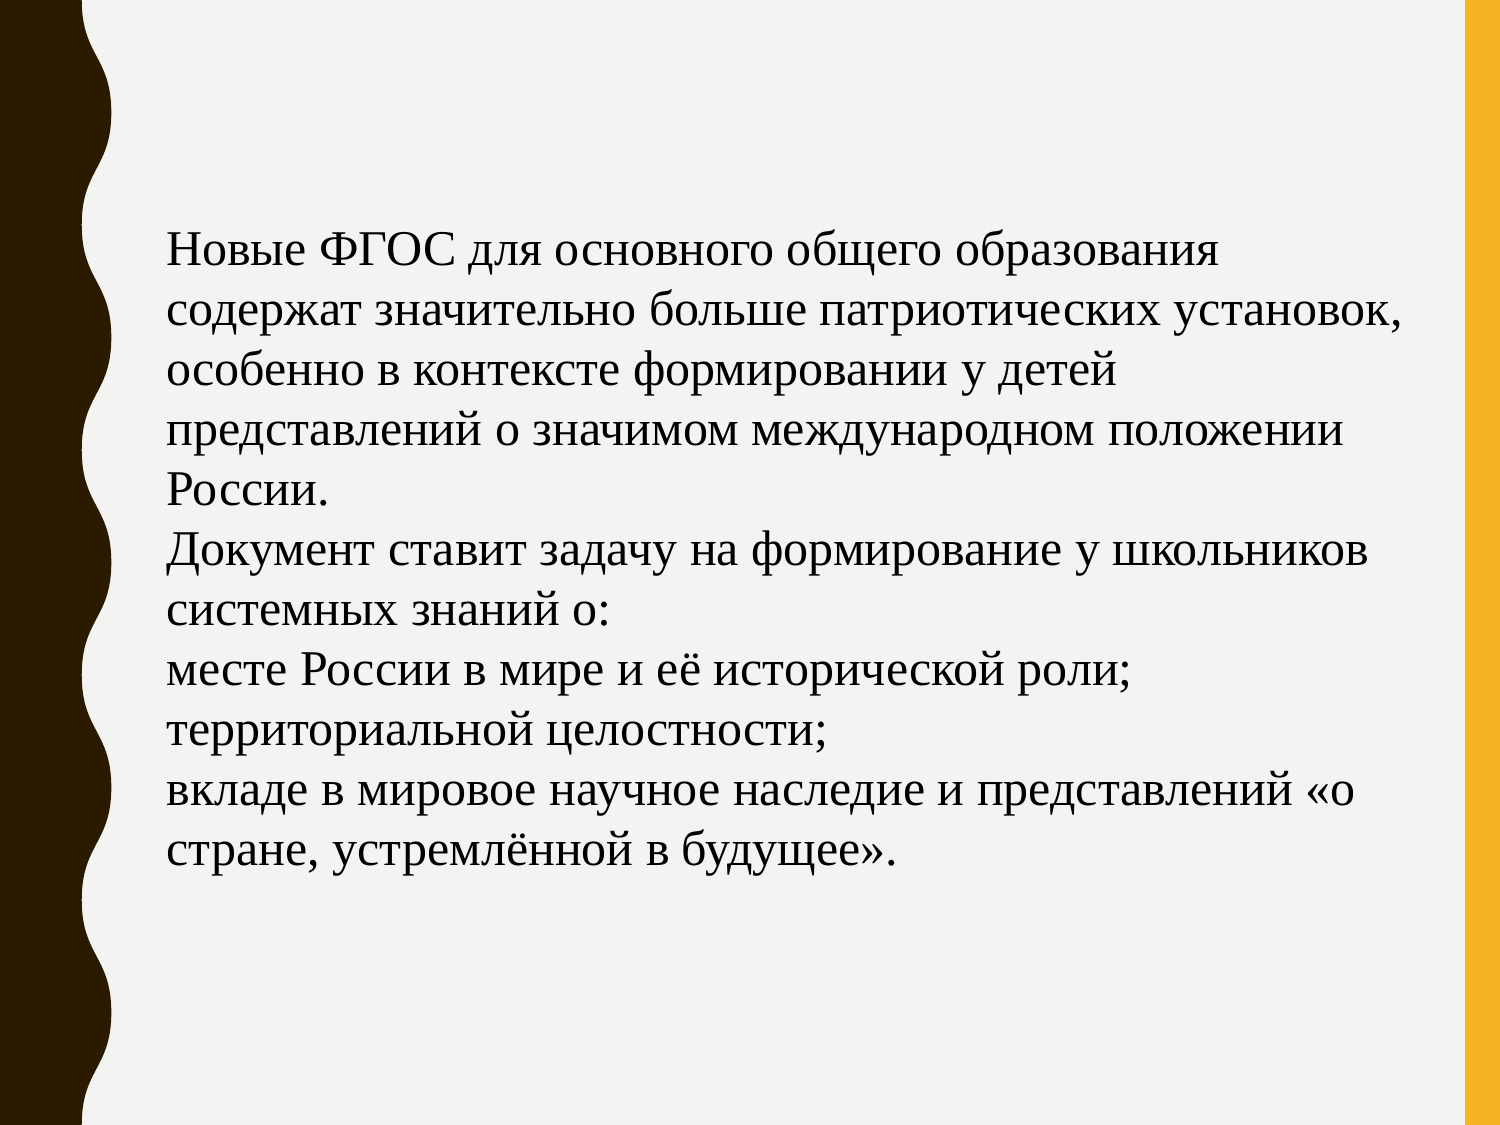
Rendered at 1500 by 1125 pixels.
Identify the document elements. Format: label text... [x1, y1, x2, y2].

text_box Новые ФГОС для основного общего образования содержат значительно больше патриотических установок, особенно в контексте формировании у детей представлений о значимом международном положении России. Документ ставит задачу на формирование у школьников системных знаний о: месте России в мире и её исторической роли; территориальной целостности; вкладе в мировое научное наследие и представлений «о стране, устремлённой в будущее». [76, 208, 1424, 883]
